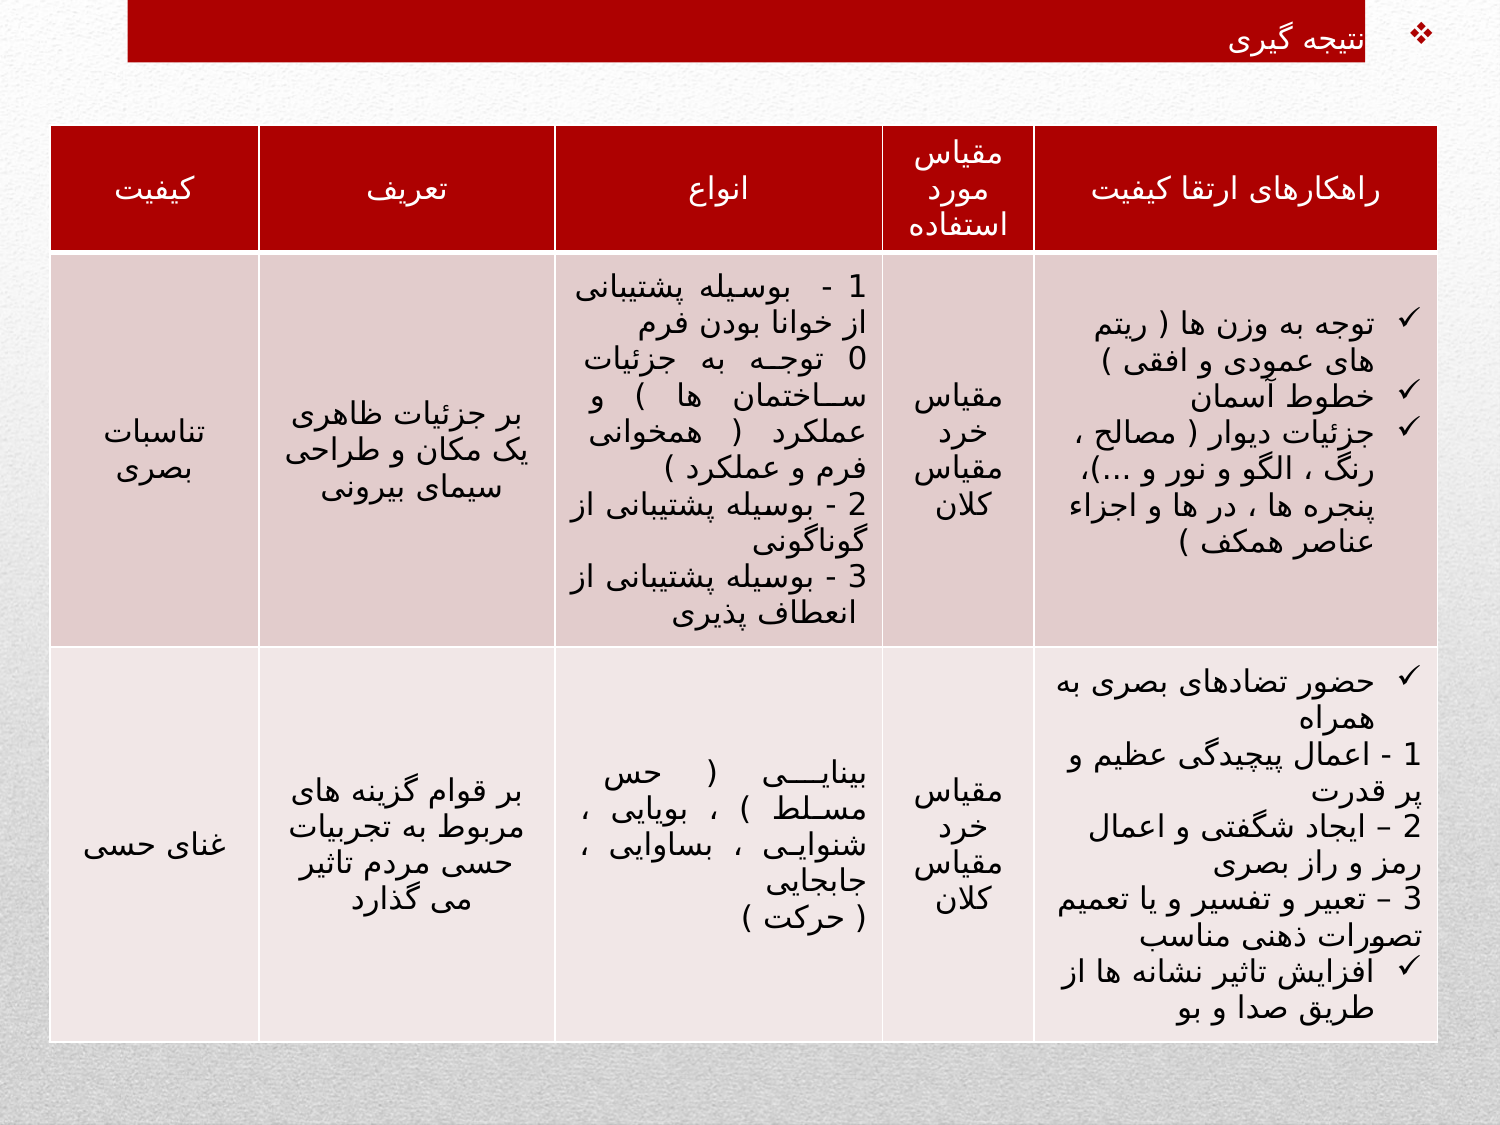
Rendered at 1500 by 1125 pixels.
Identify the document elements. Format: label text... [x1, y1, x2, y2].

table_header مقیاس مورد استفاده [883, 126, 1033, 250]
table_header کیفیت [51, 126, 258, 250]
table_cell تناسبات بصری [51, 255, 258, 646]
table_cell بر جزئیات ظاهری یک مکان و طراحی سیمای بیرونی [260, 255, 554, 646]
picture [0, 0, 1500, 1125]
list نتیجه گیری [1175, 0, 1438, 75]
table_header راهکارهای ارتقا کیفیت [1035, 126, 1437, 250]
table_header تعریف [260, 126, 554, 250]
table_cell غنای حسی [51, 648, 258, 1041]
table_cell بینایی ( حس مسلط ) ، بویایی ، شنوایی ، بساوایی ، جابجایی ( حرکت ) [556, 648, 882, 1041]
table_cell مقیاس خرد مقیاس کلان [883, 648, 1033, 1041]
table_cell مقیاس خرد مقیاس کلان [883, 255, 1033, 646]
table_cell حضور تضادهای بصری به همراه 1 - اعمال پیچیدگی عظیم و پر قدرت 2 – ایجاد شگفتی و اعمال رمز و راز بصری 3 – تعبیر و تفسیر و یا تعمیم تصورات ذهنی مناسب افزایش تاثیر نشانه ها از طریق صدا و بو [1035, 648, 1437, 1041]
table_header انواع [556, 126, 882, 250]
table_cell توجه به وزن ها ( ریتم های عمودی و افقی ) خطوط آسمان جزئیات دیوار ( مصالح ، رنگ ، الگو و نور و ...)، پنجره ها ، در ها و اجزاء عناصر همکف ) [1035, 255, 1437, 646]
table_cell بر قوام گزینه های مربوط به تجربیات حسی مردم تاثیر می گذارد [260, 648, 554, 1041]
table_cell 1 - بوسیله پشتیبانی از خوانا بودن فرم 0 توجه به جزئیات ساختمان ها ) و عملکرد ( همخوانی فرم و عملکرد ) 2 - بوسیله پشتیبانی از گوناگونی 3 - بوسیله پشتیبانی از انعطاف پذیری [556, 255, 882, 646]
